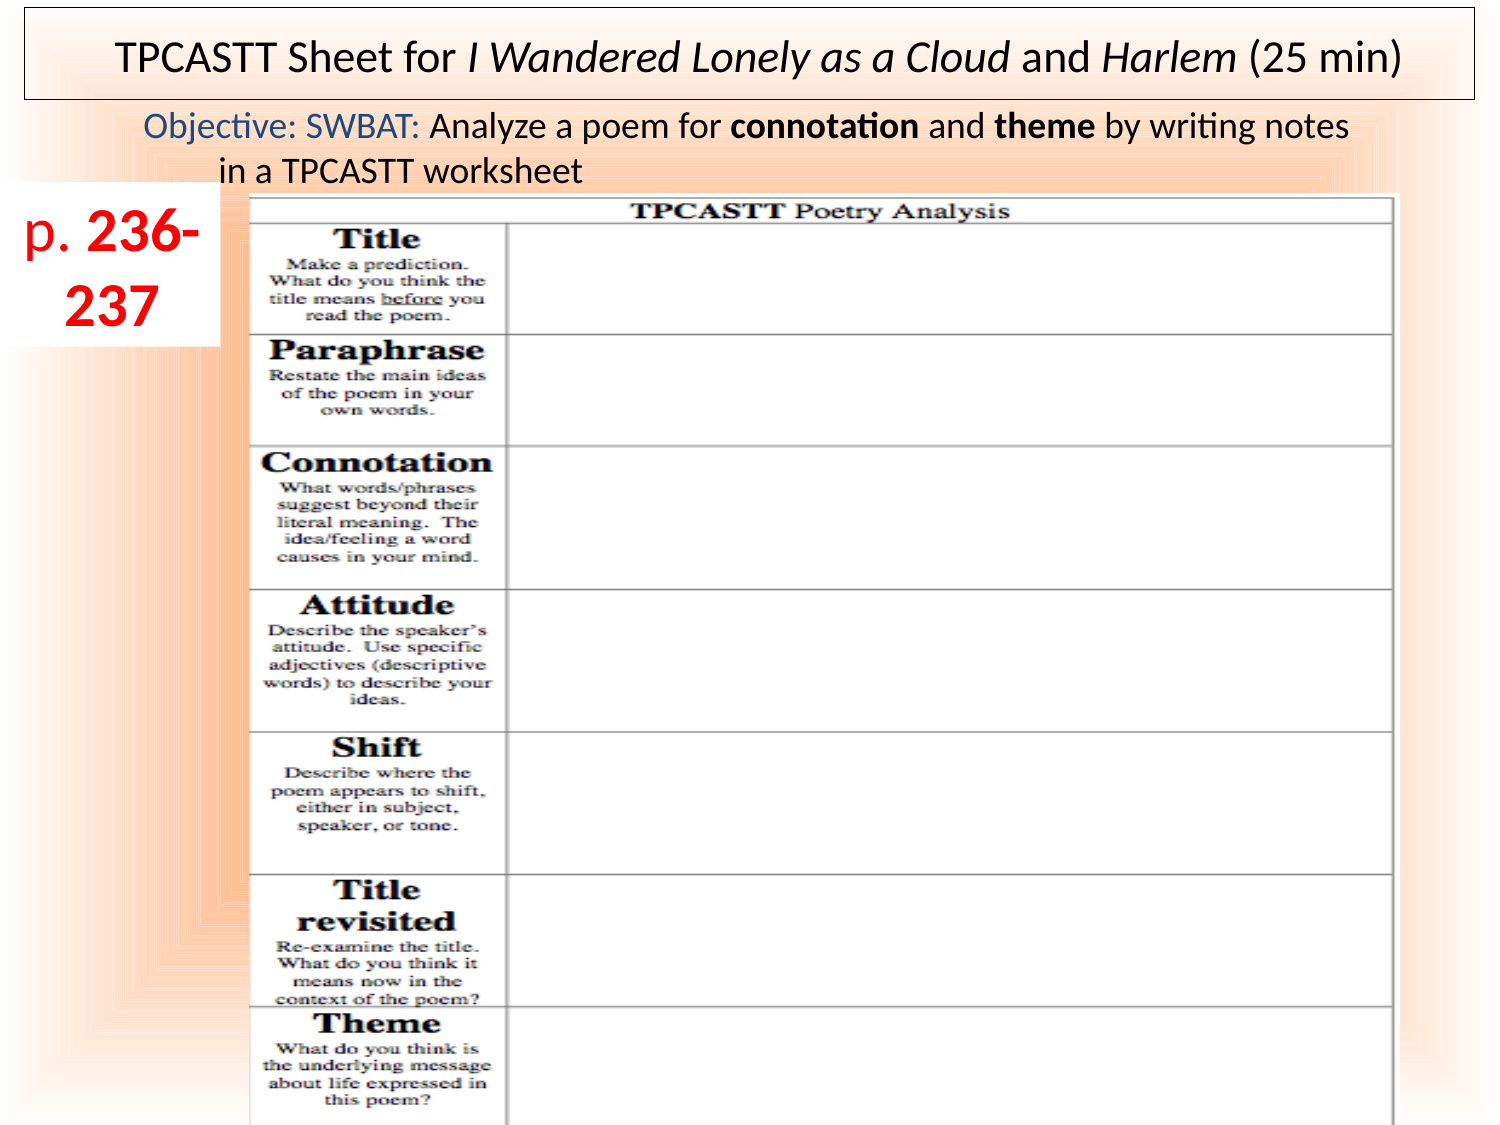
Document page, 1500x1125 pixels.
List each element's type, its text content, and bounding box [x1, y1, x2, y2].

text_box Objective: SWBAT: Analyze a poem for connotation and theme by writing notes in a TPCASTT worksheet [24, 93, 1367, 199]
text_box p. 236- 237 [4, 182, 221, 347]
picture [249, 193, 1401, 1125]
title TPCASTT Sheet for I Wandered Lonely as a Cloud and Harlem (25 min) [24, 7, 1475, 100]
